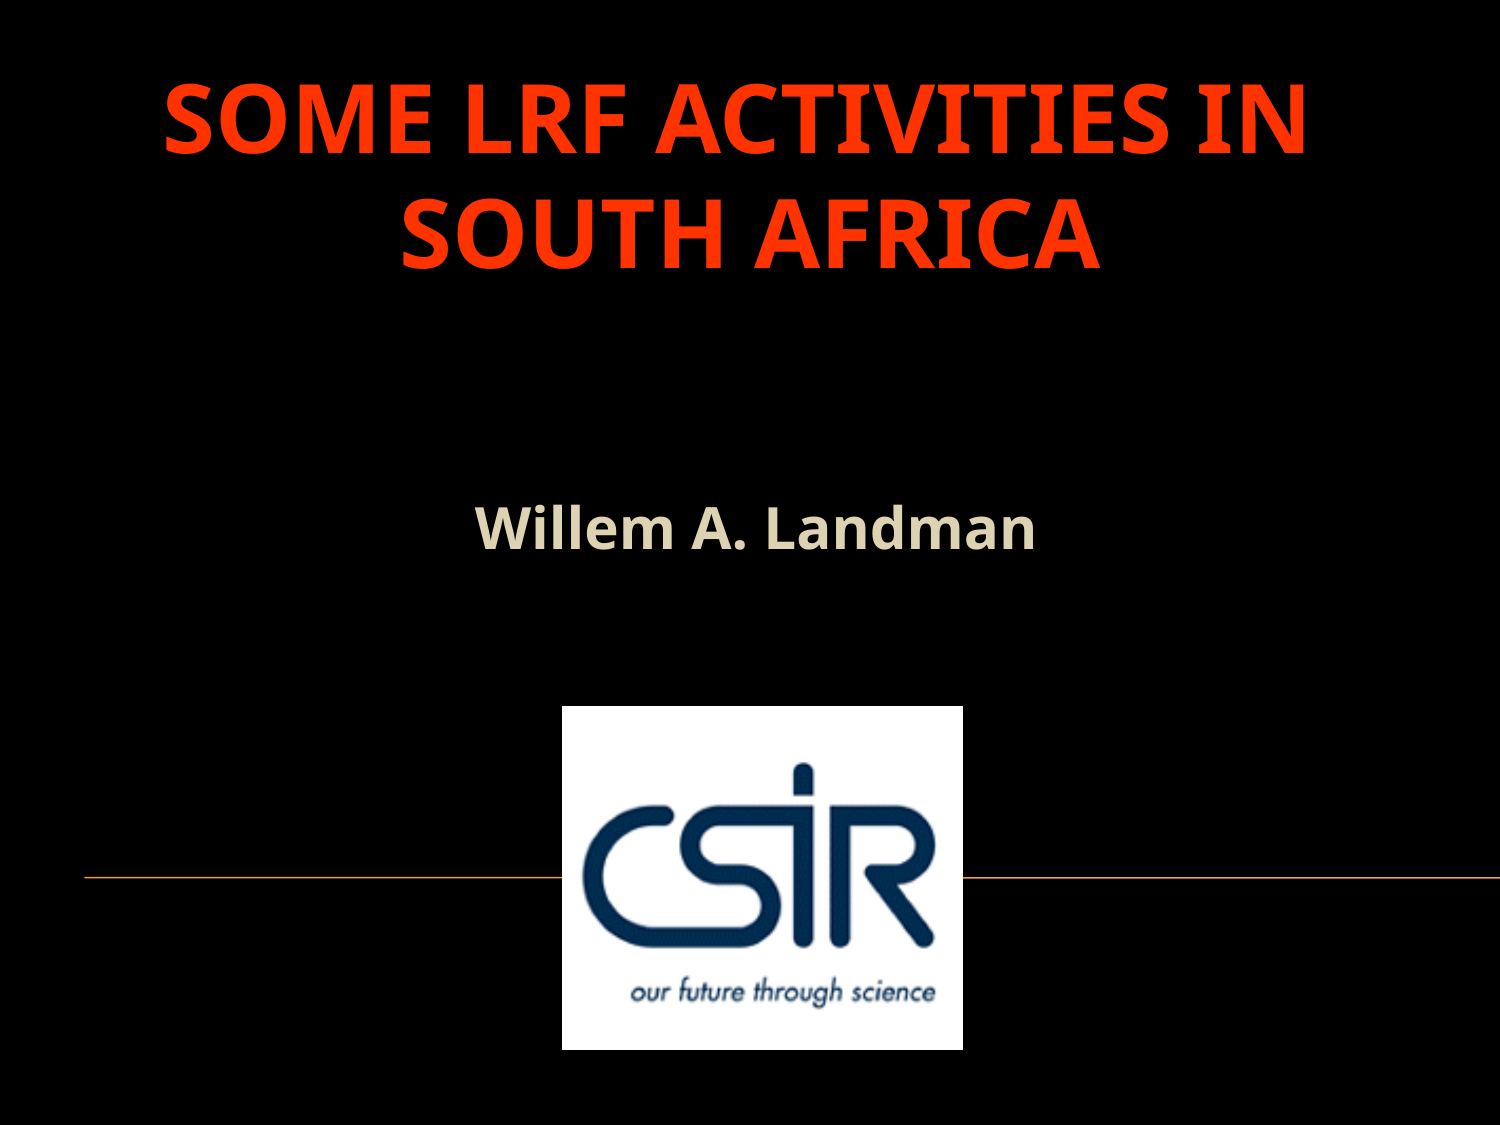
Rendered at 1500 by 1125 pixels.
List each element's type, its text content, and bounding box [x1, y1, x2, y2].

subtitle Willem A. Landman [262, 462, 1251, 651]
picture [562, 706, 963, 1051]
title SOME LRF Activities in south africa [24, 50, 1475, 413]
